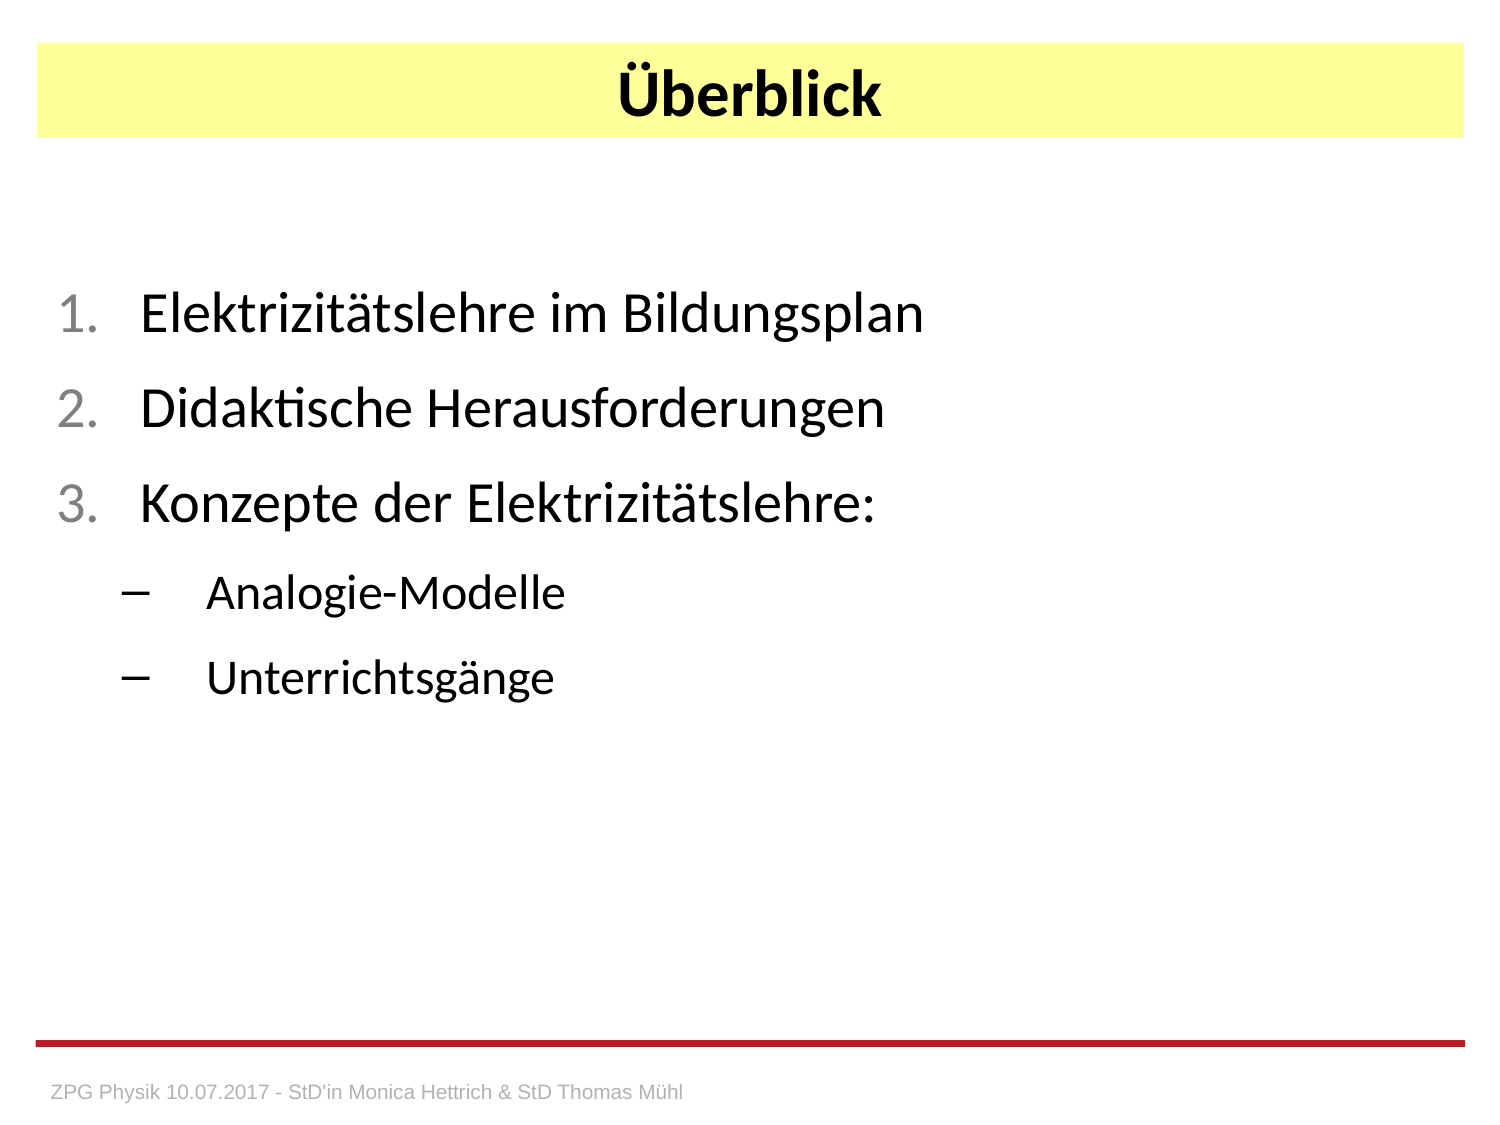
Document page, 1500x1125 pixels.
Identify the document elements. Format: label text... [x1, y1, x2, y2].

footer ZPG Physik 10.07.2017 - StD'in Monica Hettrich & StD Thomas Mühl [35, 1061, 768, 1122]
title Überblick [41, 42, 1459, 149]
list Elektrizitätslehre im Bildungsplan Didaktische Herausforderungen Konzepte der Elektrizitätslehre: Analogie-Modelle Unterrichtsgänge [41, 267, 1459, 1024]
